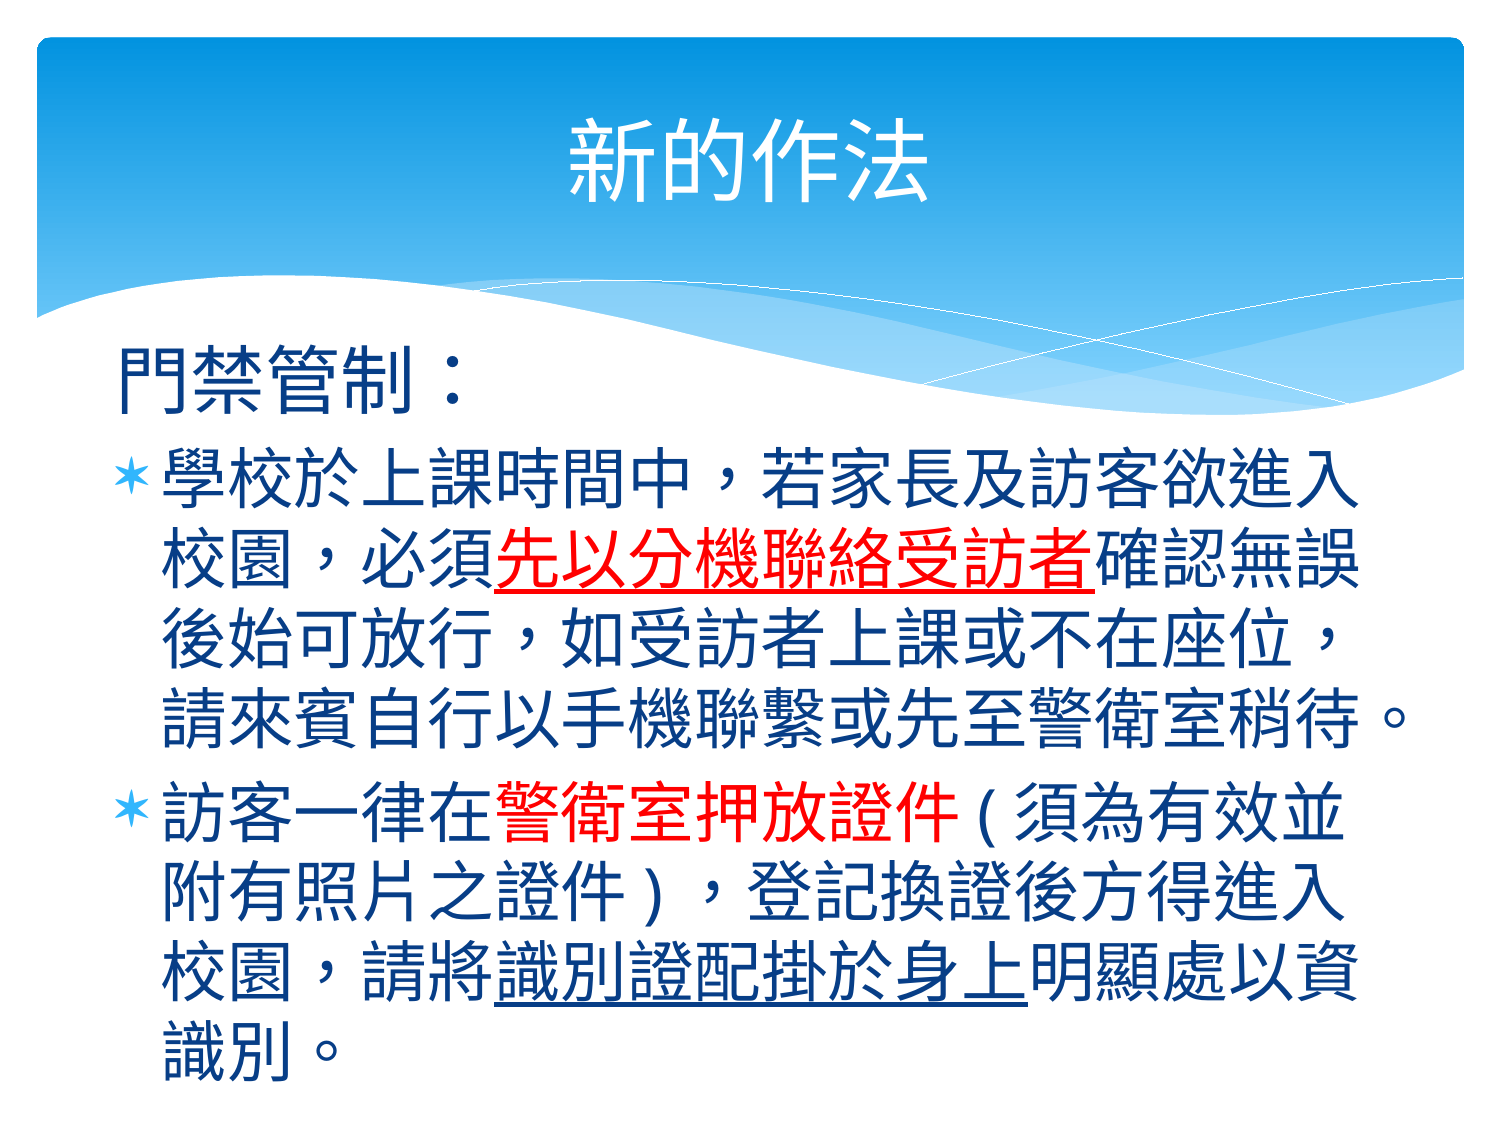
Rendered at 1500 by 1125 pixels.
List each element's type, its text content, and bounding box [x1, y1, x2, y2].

title 新的作法 [75, 55, 1425, 261]
list 門禁管制： 學校於上課時間中，若家長及訪客欲進入校園，必須先以分機聯絡受訪者確認無誤後始可放行，如受訪者上課或不在座位，請來賓自行以手機聯繫或先至警衛室稍待。 訪客一律在警衛室押放證件(須為有效並附有照片之證件)，登記換證後方得進入校園，請將識別證配掛於身上明顯處以資識別。 [100, 326, 1412, 1035]
